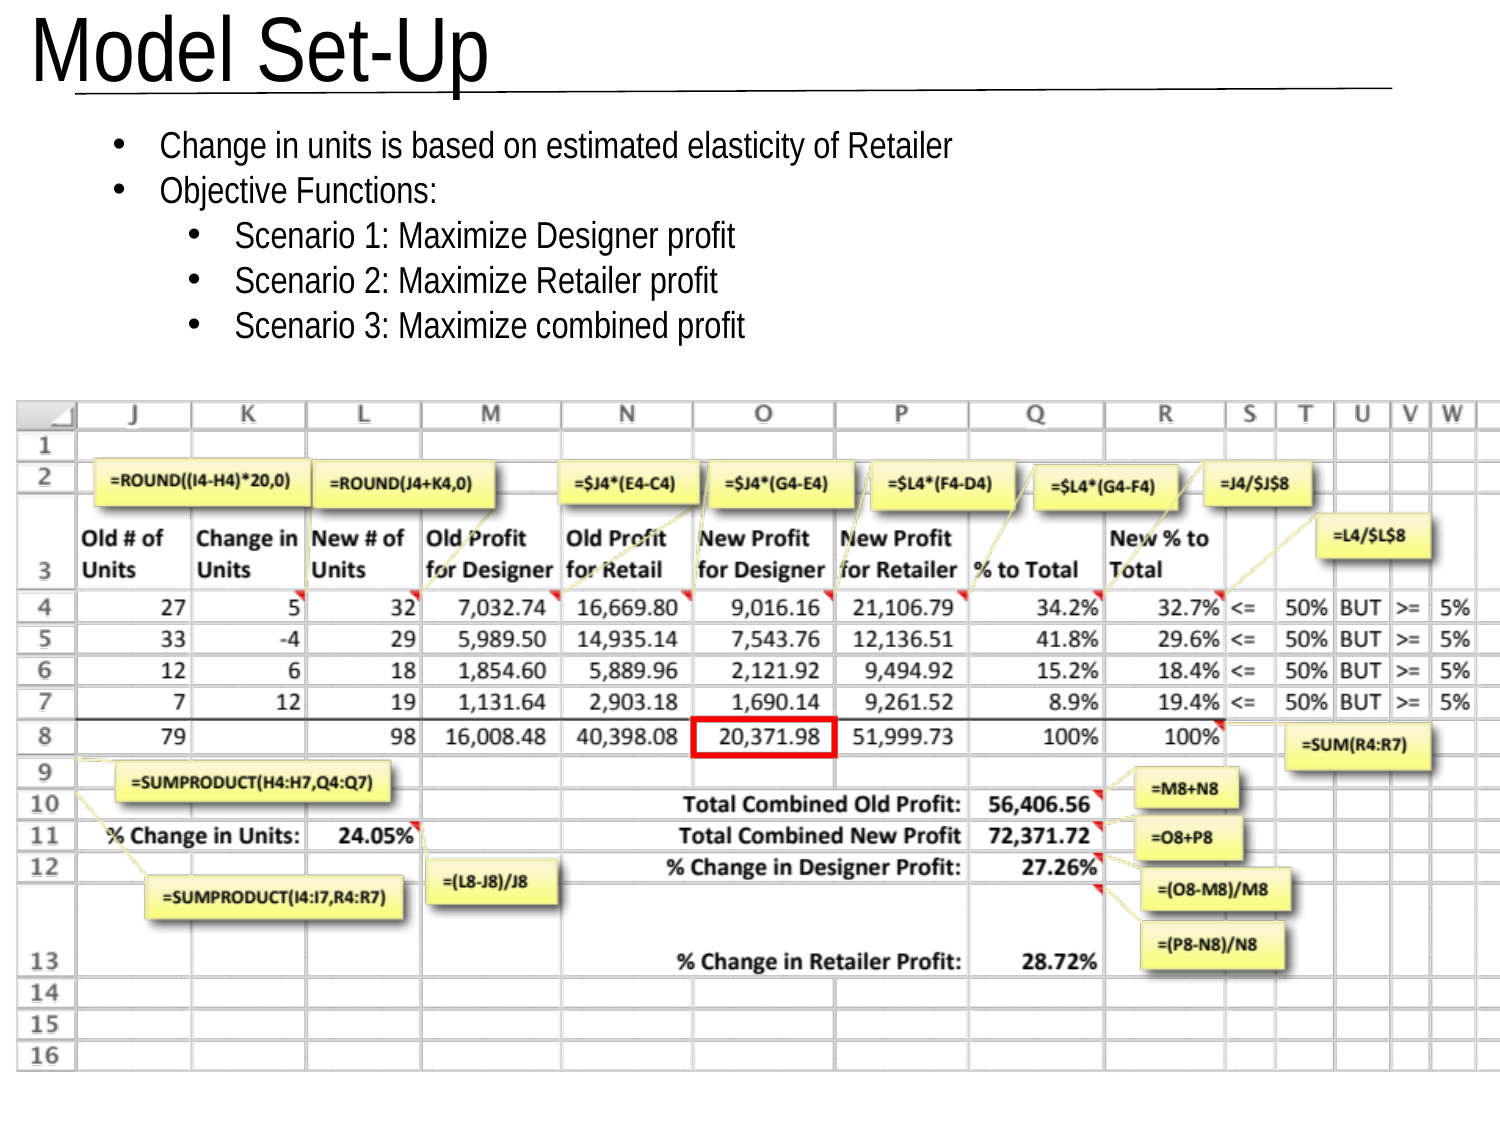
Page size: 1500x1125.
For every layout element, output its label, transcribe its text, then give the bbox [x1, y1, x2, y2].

text_box Change in units is based on estimated elasticity of Retailer Objective Functions: Scenario 1: Maximize Designer profit Scenario 2: Maximize Retailer profit Scenario 3: Maximize combined profit [97, 113, 1393, 399]
title Model Set-Up [15, 0, 1500, 139]
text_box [74, 88, 1393, 94]
picture [15, 400, 1500, 1072]
